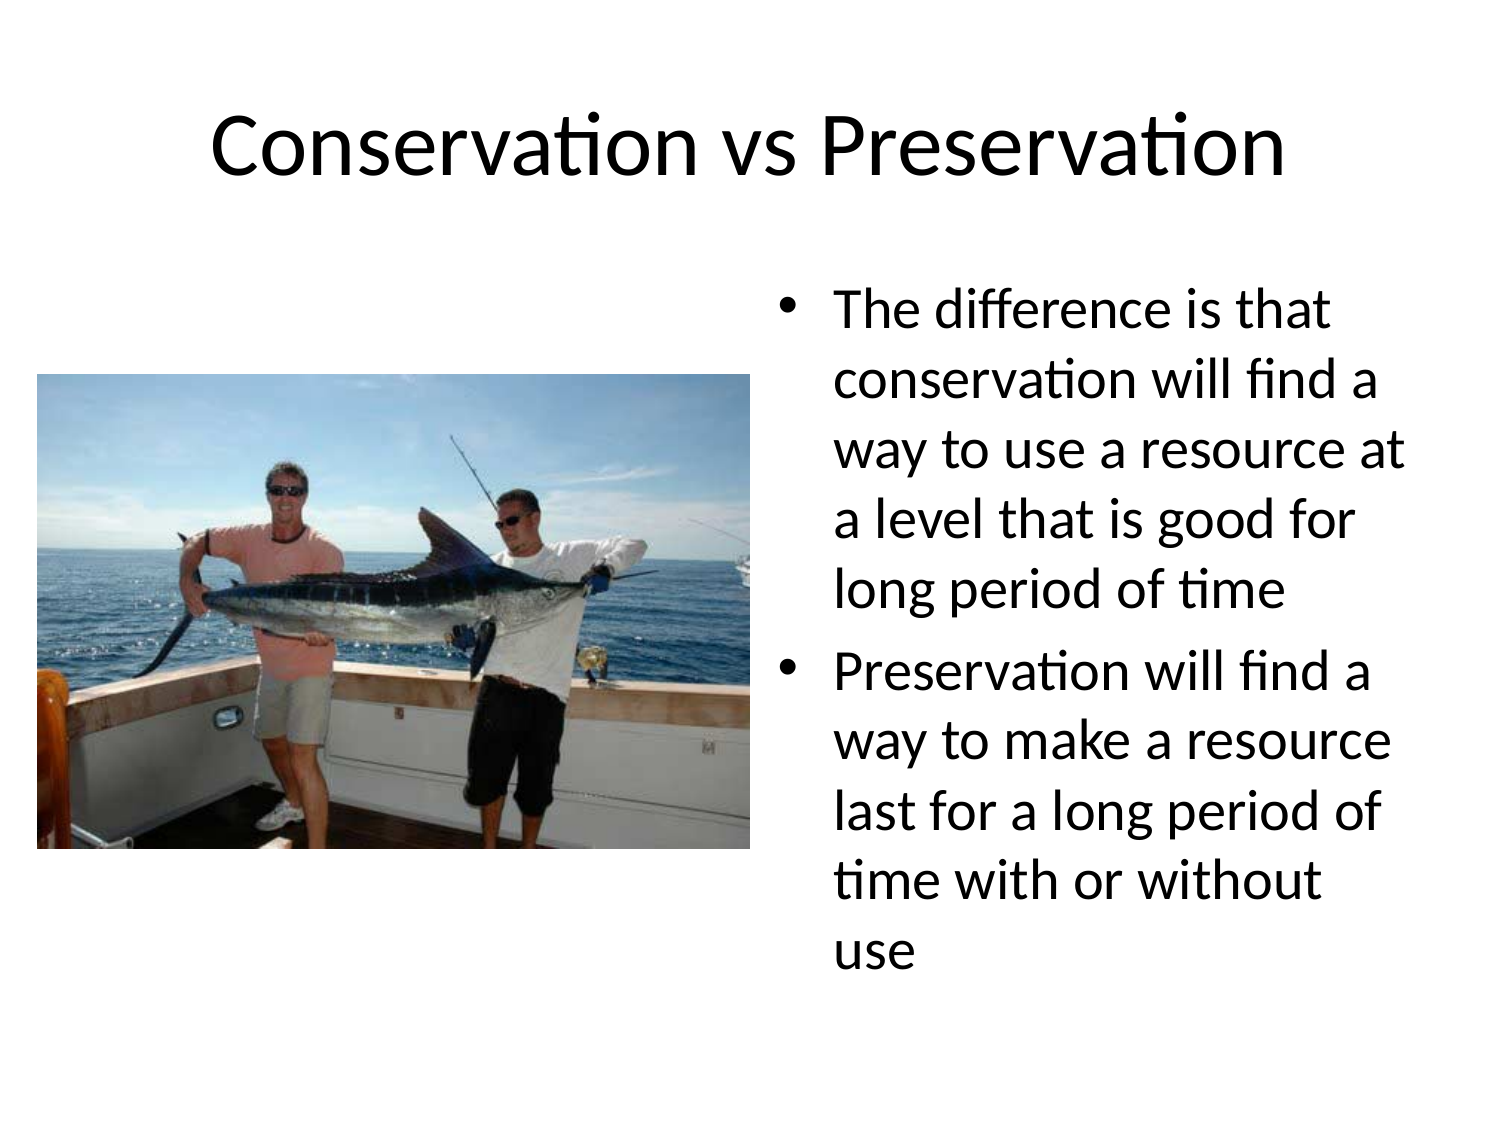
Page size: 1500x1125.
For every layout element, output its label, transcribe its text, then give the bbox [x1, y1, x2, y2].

list The difference is that conservation will find a way to use a resource at a level that is good for long period of time Preservation will find a way to make a resource last for a long period of time with or without use [762, 262, 1425, 1005]
title Conservation vs Preservation [75, 45, 1425, 233]
picture [37, 374, 751, 849]
